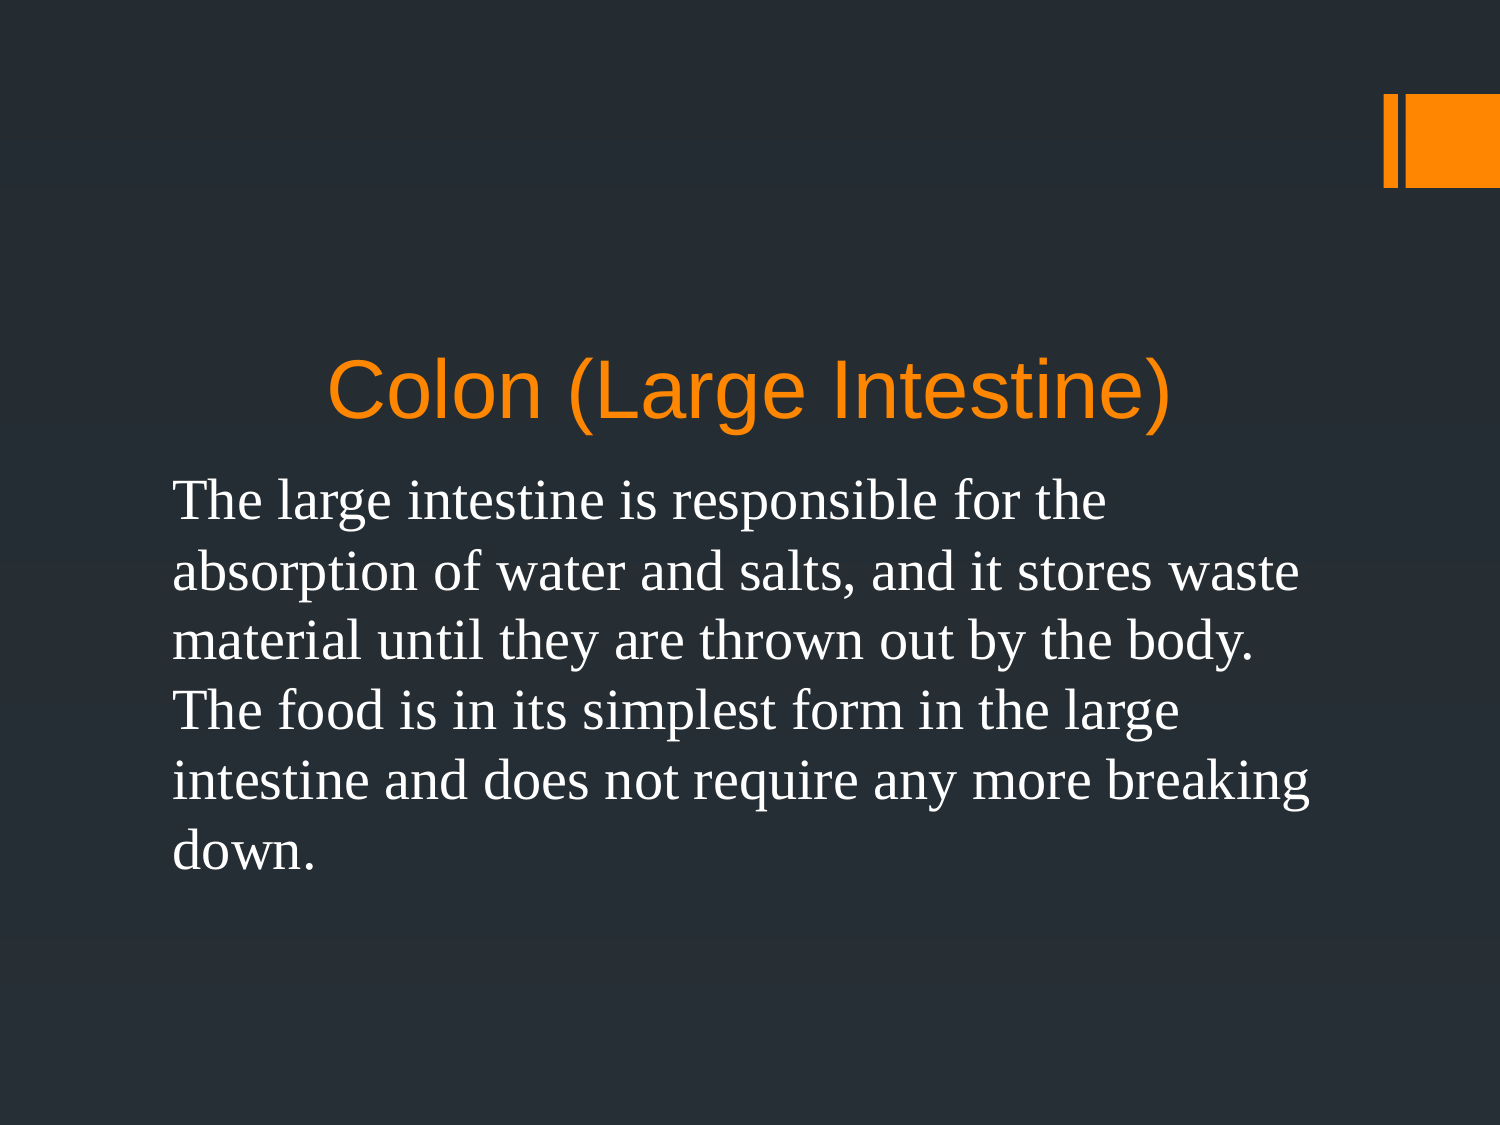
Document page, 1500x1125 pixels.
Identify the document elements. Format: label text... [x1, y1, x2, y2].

title Colon (Large Intestine) [150, 253, 1350, 443]
list The large intestine is responsible for the absorption of water and salts, and it stores waste material until they are thrown out by the body. The food is in its simplest form in the large intestine and does not require any more breaking down. [150, 454, 1350, 1035]
